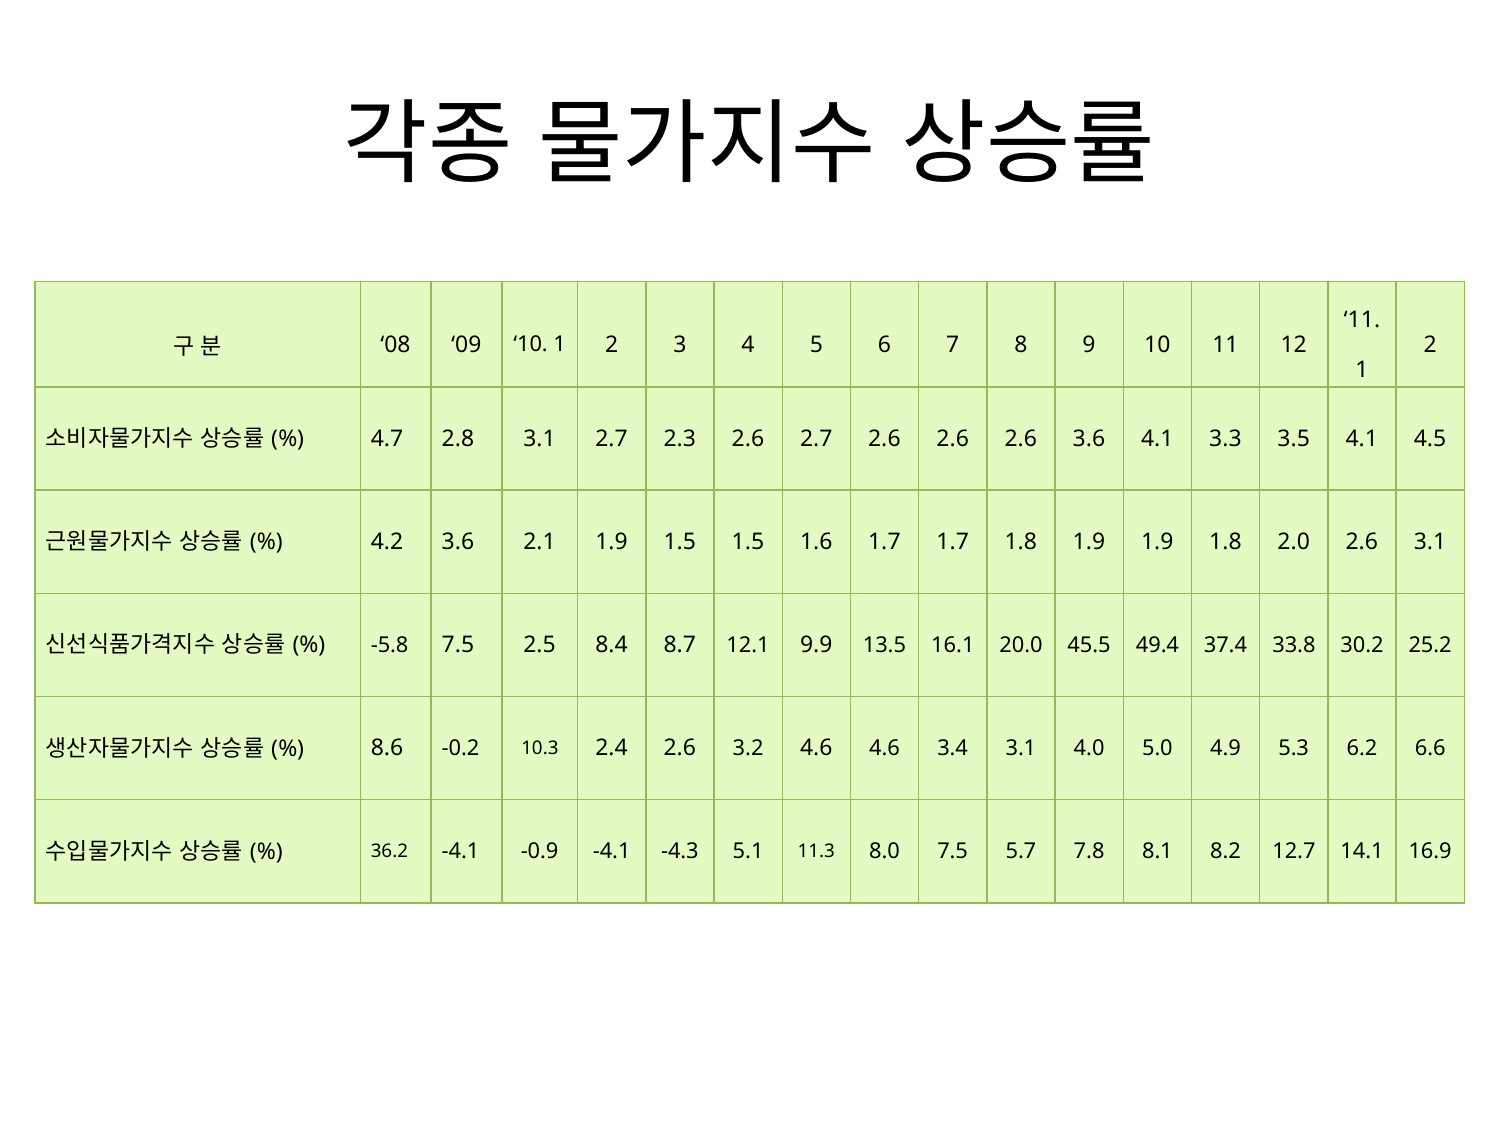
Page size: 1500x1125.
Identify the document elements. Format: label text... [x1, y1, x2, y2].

table_cell 36.2 [361, 800, 430, 902]
table_cell 1.9 [1124, 491, 1191, 593]
table_header 12 [1260, 282, 1327, 386]
table_header 2 [578, 282, 645, 386]
table_header 8 [988, 282, 1054, 386]
table_cell 1.6 [783, 491, 850, 593]
table_header 6 [851, 282, 918, 386]
table_header ‘10. 1 [503, 282, 577, 386]
table_cell 7.5 [432, 594, 501, 696]
title 각종 물가지수 상승률 [75, 45, 1425, 233]
table_cell 3.1 [503, 388, 577, 489]
table_header 9 [1056, 282, 1123, 386]
table_cell 소비자물가지수 상승률(%) [36, 388, 360, 489]
table_cell 4.2 [361, 491, 430, 593]
table_cell 25.2 [1397, 594, 1464, 696]
table_header ‘09 [432, 282, 501, 386]
table_cell 2.8 [432, 388, 501, 489]
table_header 7 [919, 282, 986, 386]
table_cell 2.6 [1329, 491, 1395, 593]
table_cell 2.0 [1260, 491, 1327, 593]
table_cell -4.1 [578, 800, 645, 902]
table_header 11 [1192, 282, 1259, 386]
table_cell 8.0 [851, 800, 918, 902]
table_cell 생산자물가지수 상승률(%) [36, 697, 360, 799]
table_cell 7.5 [919, 800, 986, 902]
table_cell 45.5 [1056, 594, 1123, 696]
table_cell -0.9 [503, 800, 577, 902]
table_cell 수입물가지수 상승률(%) [36, 800, 360, 902]
table_cell 3.3 [1192, 388, 1259, 489]
table_cell 근원물가지수 상승률(%) [36, 491, 360, 593]
table_header 구 분 [36, 282, 360, 386]
table_cell 2.6 [647, 697, 713, 799]
table_cell 2.4 [578, 697, 645, 799]
table_cell 1.7 [851, 491, 918, 593]
table_header 10 [1124, 282, 1191, 386]
table_cell 1.9 [1056, 491, 1123, 593]
table_cell 4.5 [1397, 388, 1464, 489]
table_cell 2.6 [715, 388, 782, 489]
table_cell 6.2 [1329, 697, 1395, 799]
table_cell 1.7 [919, 491, 986, 593]
table_cell 2.6 [919, 388, 986, 489]
table_cell 4.0 [1056, 697, 1123, 799]
table_cell 3.4 [919, 697, 986, 799]
table_cell 3.6 [432, 491, 501, 593]
table_header 2 [1397, 282, 1464, 386]
table_cell 3.6 [1056, 388, 1123, 489]
table_cell 4.1 [1124, 388, 1191, 489]
table_cell 1.8 [1192, 491, 1259, 593]
table_cell 12.1 [715, 594, 782, 696]
table_cell 13.5 [851, 594, 918, 696]
table_cell 37.4 [1192, 594, 1259, 696]
table_cell 14.1 [1329, 800, 1395, 902]
table_header 3 [647, 282, 713, 386]
table_cell 4.6 [851, 697, 918, 799]
table_cell 4.1 [1329, 388, 1395, 489]
table_cell 6.6 [1397, 697, 1464, 799]
table_cell 2.3 [647, 388, 713, 489]
table_cell 1.9 [578, 491, 645, 593]
table_cell 2.5 [503, 594, 577, 696]
table_cell 33.8 [1260, 594, 1327, 696]
table_cell 9.9 [783, 594, 850, 696]
table_cell 5.0 [1124, 697, 1191, 799]
table_cell 8.7 [647, 594, 713, 696]
table_cell 3.2 [715, 697, 782, 799]
table_cell 2.7 [578, 388, 645, 489]
table_cell 8.2 [1192, 800, 1259, 902]
table_cell 3.1 [988, 697, 1054, 799]
table_cell 3.5 [1260, 388, 1327, 489]
table_cell 2.1 [503, 491, 577, 593]
table_cell 49.4 [1124, 594, 1191, 696]
table_cell 2.6 [851, 388, 918, 489]
table_cell 7.8 [1056, 800, 1123, 902]
table_cell 30.2 [1329, 594, 1395, 696]
table_cell 1.5 [715, 491, 782, 593]
table_header 5 [783, 282, 850, 386]
table_cell 5.3 [1260, 697, 1327, 799]
table_cell -0.2 [432, 697, 501, 799]
table_header ‘11.1 [1329, 282, 1395, 386]
table_cell -5.8 [361, 594, 430, 696]
table_cell 8.1 [1124, 800, 1191, 902]
table_cell 8.4 [578, 594, 645, 696]
table_header 4 [715, 282, 782, 386]
table_cell 3.1 [1397, 491, 1464, 593]
table_cell 4.9 [1192, 697, 1259, 799]
table_cell 신선식품가격지수 상승률(%) [36, 594, 360, 696]
table_cell 1.5 [647, 491, 713, 593]
table_header ‘08 [361, 282, 430, 386]
table_cell 4.7 [361, 388, 430, 489]
table_cell 2.6 [988, 388, 1054, 489]
table_cell 5.7 [988, 800, 1054, 902]
table_cell -4.1 [432, 800, 501, 902]
table_cell 1.8 [988, 491, 1054, 593]
table_cell 12.7 [1260, 800, 1327, 902]
table_cell -4.3 [647, 800, 713, 902]
table_cell 16.9 [1397, 800, 1464, 902]
table_cell 5.1 [715, 800, 782, 902]
table_cell 20.0 [988, 594, 1054, 696]
table_cell 4.6 [783, 697, 850, 799]
table_cell 16.1 [919, 594, 986, 696]
table_cell 8.6 [361, 697, 430, 799]
table_cell 2.7 [783, 388, 850, 489]
table_cell 10.3 [503, 697, 577, 799]
table_cell 11.3 [783, 800, 850, 902]
